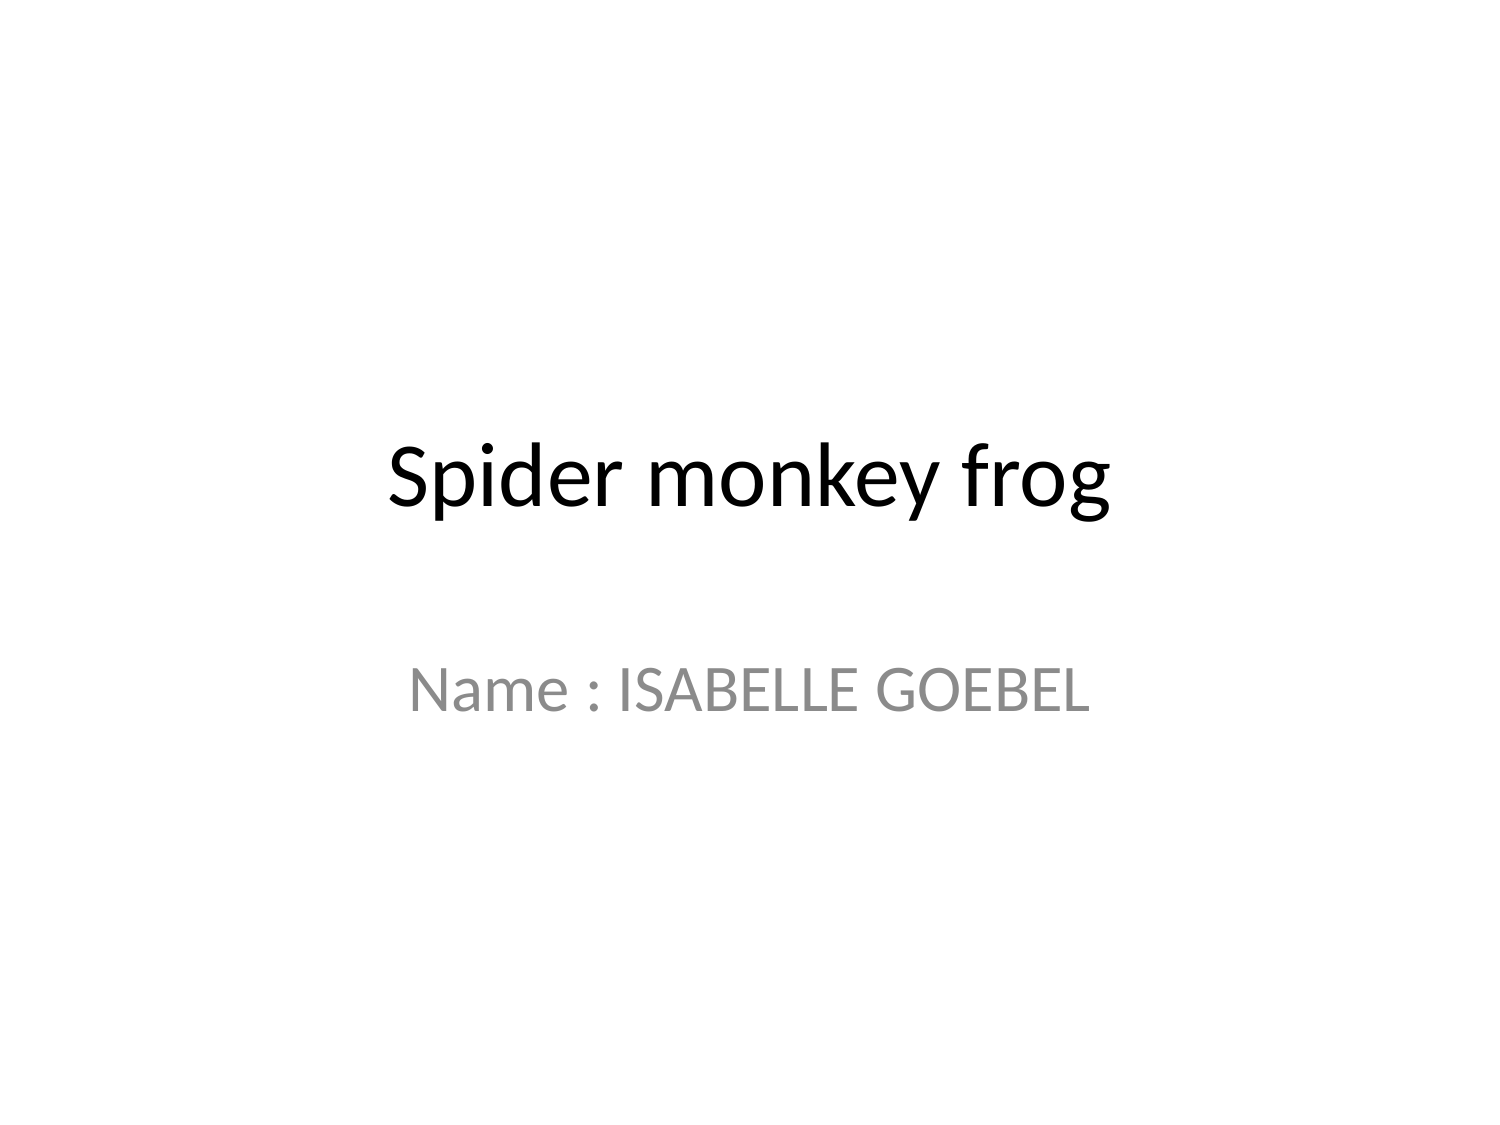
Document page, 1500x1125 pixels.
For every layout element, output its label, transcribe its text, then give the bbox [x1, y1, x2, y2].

title Spider monkey frog [112, 349, 1388, 591]
subtitle Name : ISABELLE GOEBEL [225, 637, 1275, 925]
